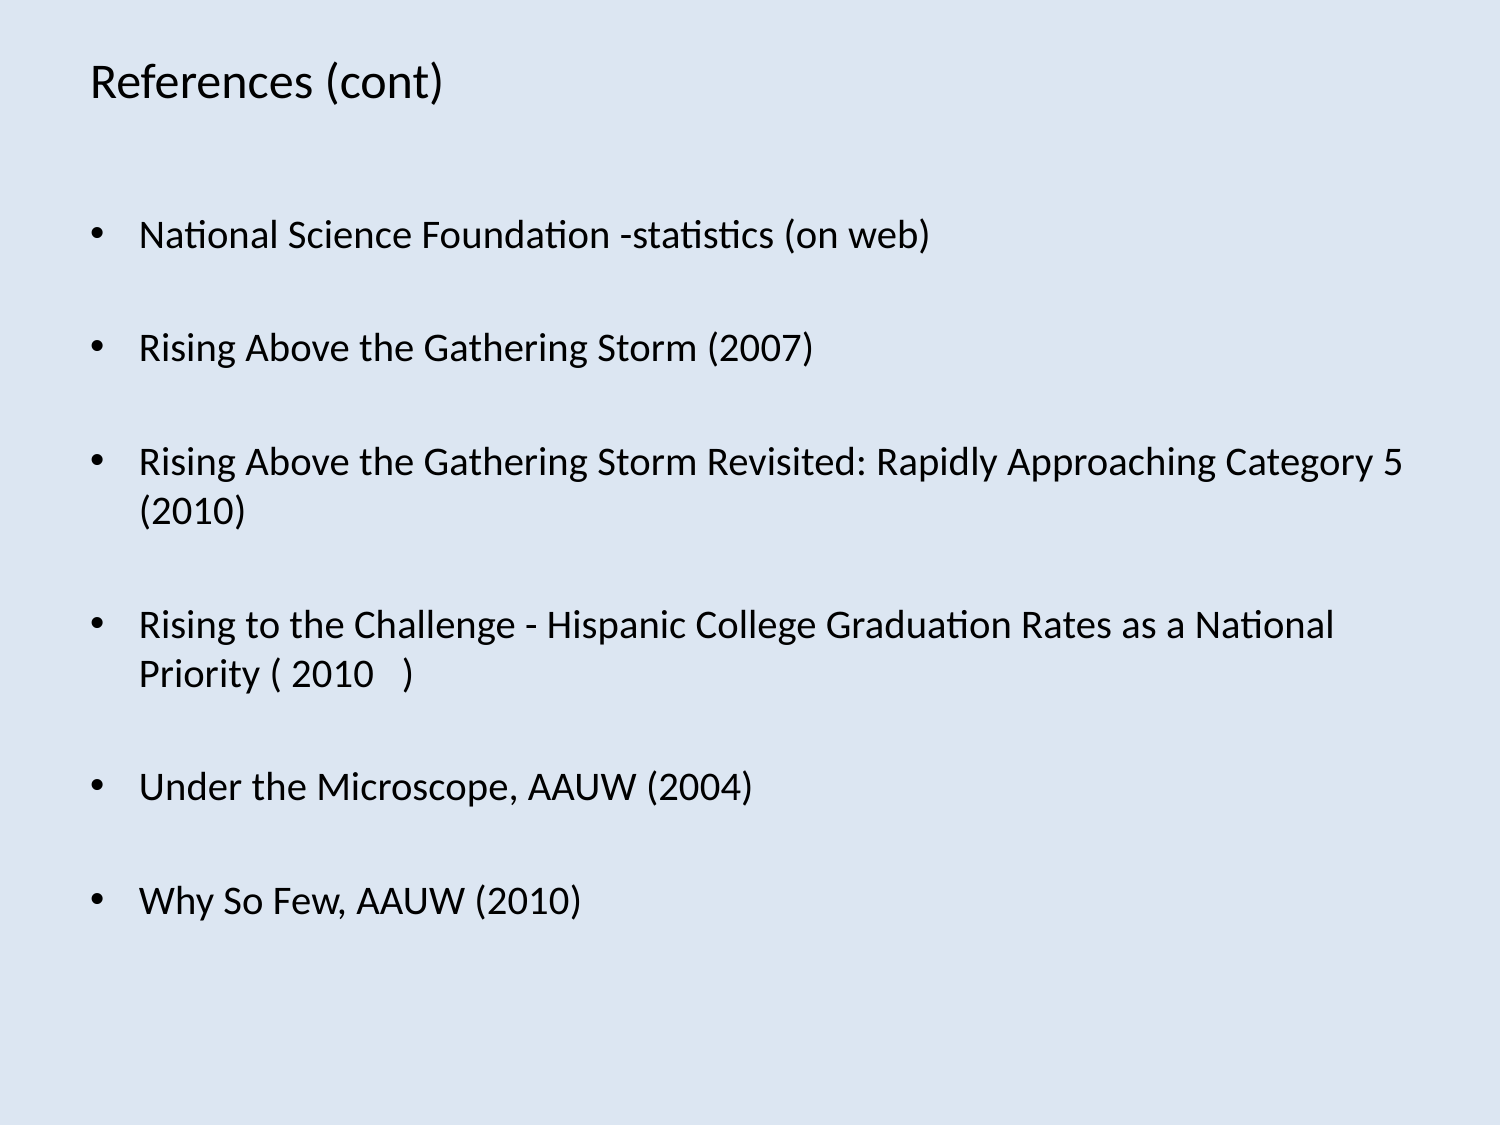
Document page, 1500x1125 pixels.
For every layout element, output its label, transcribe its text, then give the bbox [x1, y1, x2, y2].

title References (cont) [75, 45, 1425, 113]
list National Science Foundation -statistics (on web) Rising Above the Gathering Storm (2007) Rising Above the Gathering Storm Revisited: Rapidly Approaching Category 5 (2010) Rising to the Challenge - Hispanic College Graduation Rates as a National Priority ( 2010 ) Under the Microscope, AAUW (2004) Why So Few, AAUW (2010) [75, 200, 1425, 943]
